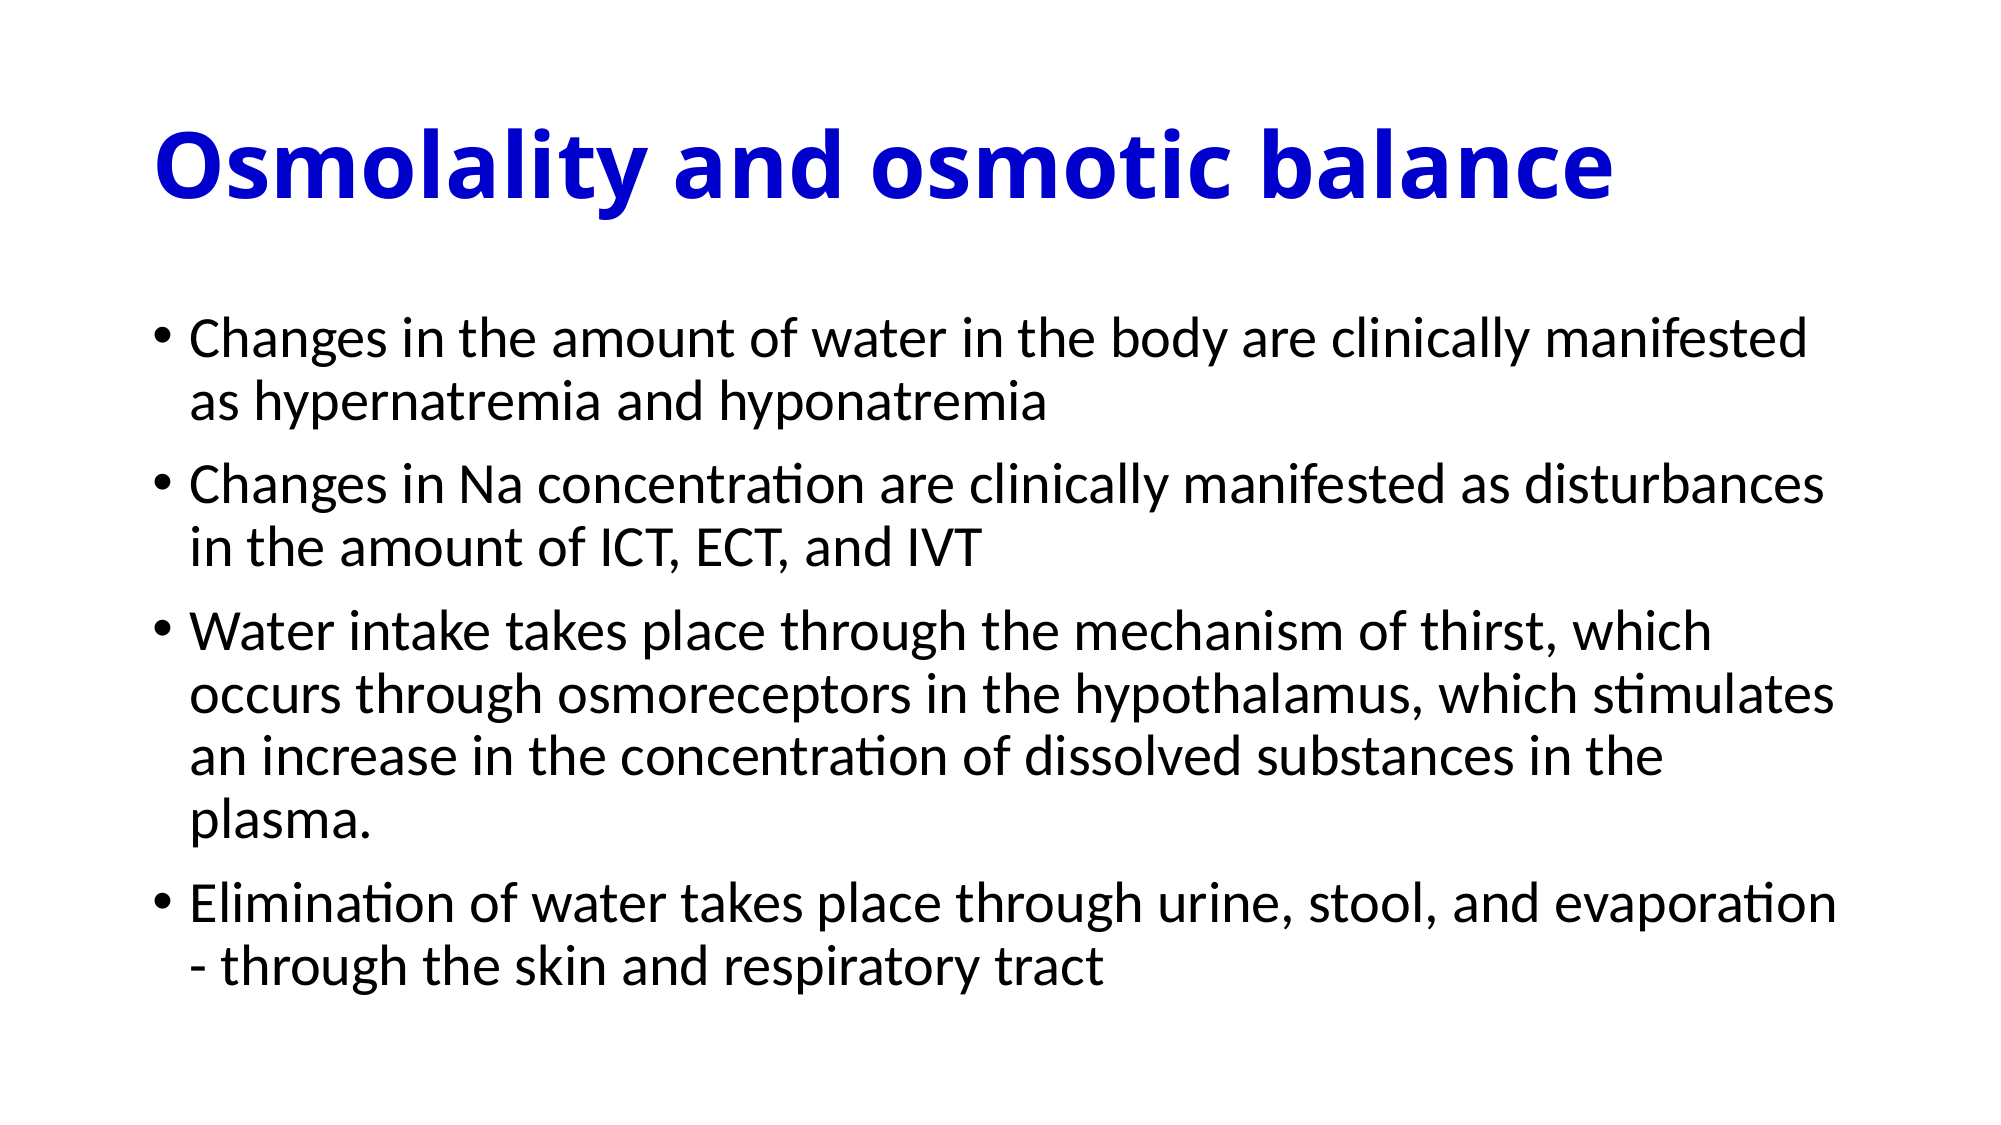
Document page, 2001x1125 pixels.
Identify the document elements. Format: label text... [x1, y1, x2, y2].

list Changes in the amount of water in the body are clinically manifested as hypernatremia and hyponatremia Changes in Na concentration are clinically manifested as disturbances in the amount of ICT, ECT, and IVT Water intake takes place through the mechanism of thirst, which occurs through osmoreceptors in the hypothalamus, which stimulates an increase in the concentration of dissolved substances in the plasma. Elimination of water takes place through urine, stool, and evaporation - through the skin and respiratory tract [137, 299, 1863, 1014]
title Osmolality and osmotic balance [137, 59, 1863, 278]
